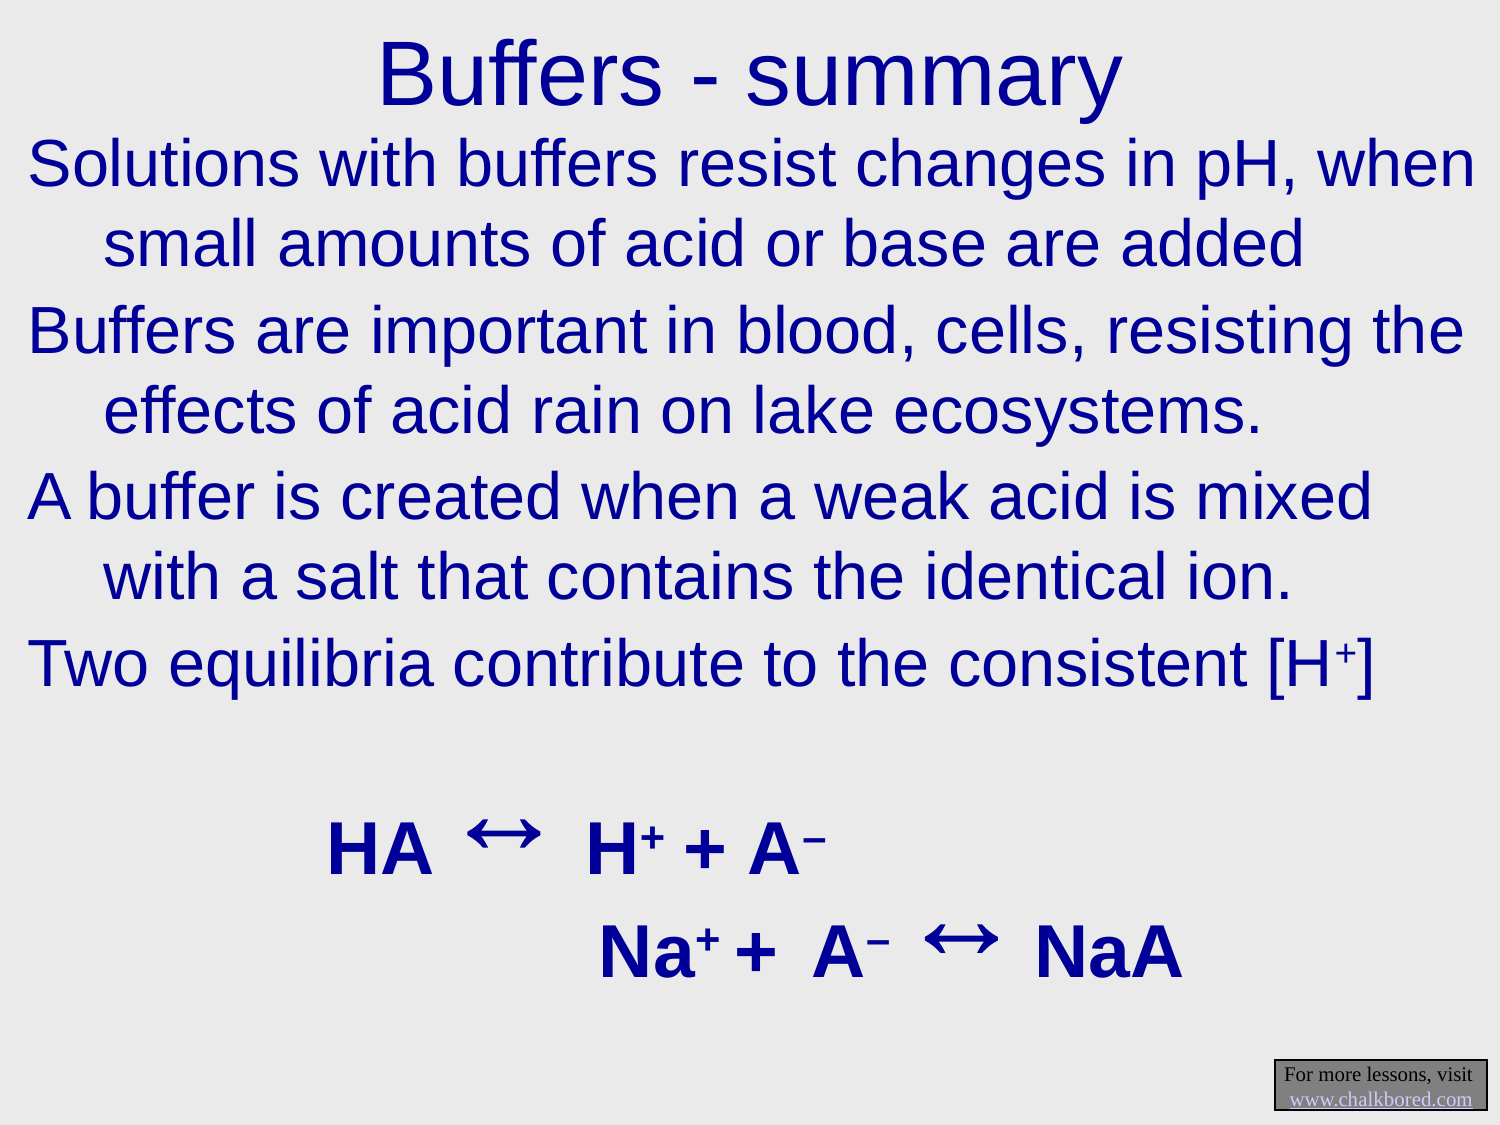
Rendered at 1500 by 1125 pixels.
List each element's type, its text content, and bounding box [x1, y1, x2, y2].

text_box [311, 776, 844, 898]
title Buffers - summary [0, 0, 1500, 138]
list Solutions with buffers resist changes in pH, when small amounts of acid or base are added Buffers are important in blood, cells, resisting the effects of acid rain on lake ecosystems. A buffer is created when a weak acid is mixed with a salt that contains the identical ion. Two equilibria contribute to the consistent [H+] [12, 112, 1488, 788]
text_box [581, 882, 1201, 1001]
text_box For more lessons, visit www.chalkbored.com [1274, 1060, 1488, 1111]
